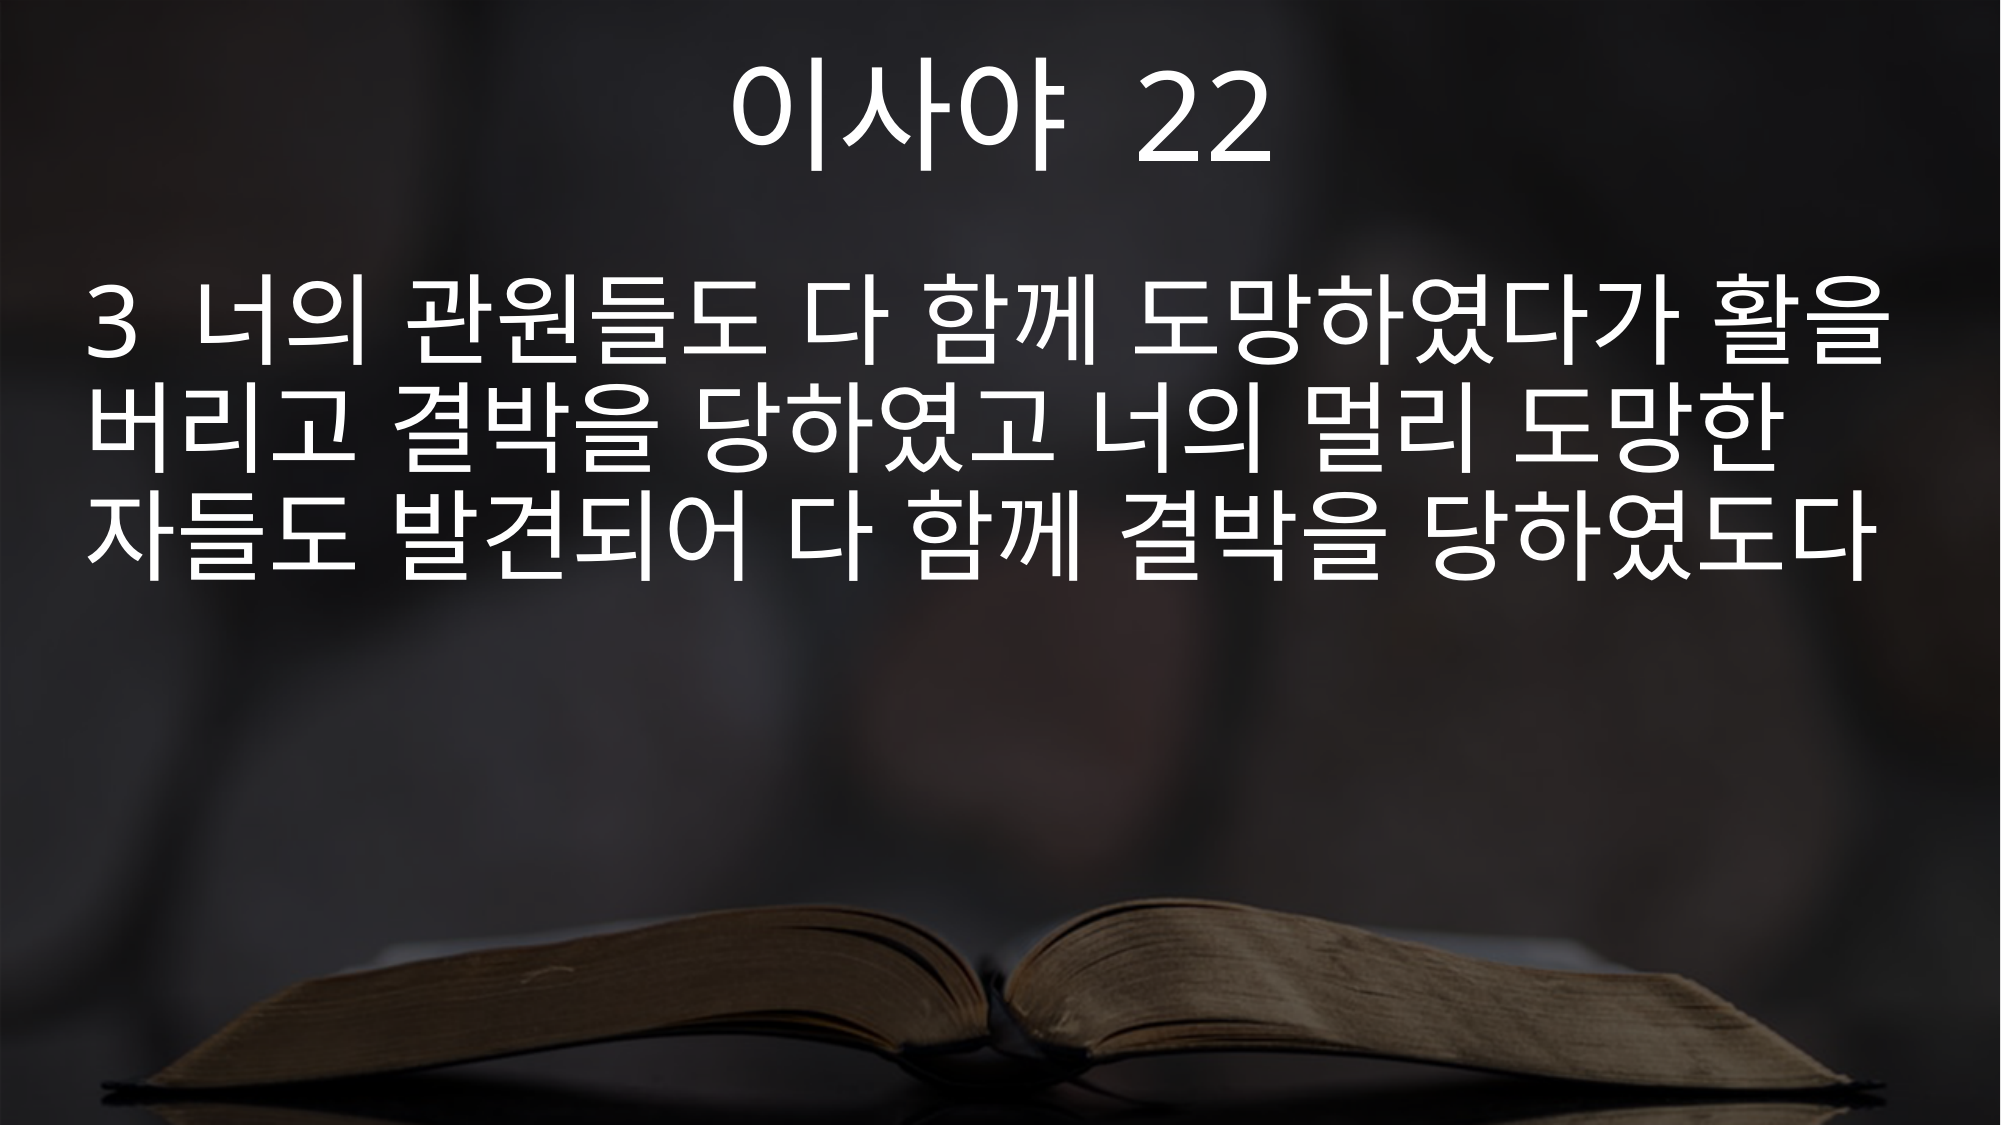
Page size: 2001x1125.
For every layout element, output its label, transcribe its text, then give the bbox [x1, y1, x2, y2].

list 3 너의 관원들도 다 함께 도망하였다가 활을 버리고 결박을 당하였고 너의 멀리 도망한 자들도 발견되어 다 함께 결박을 당하였도다 [69, 263, 1953, 423]
picture [0, 0, 2001, 1125]
footer 이사야 22 [0, 32, 2000, 192]
